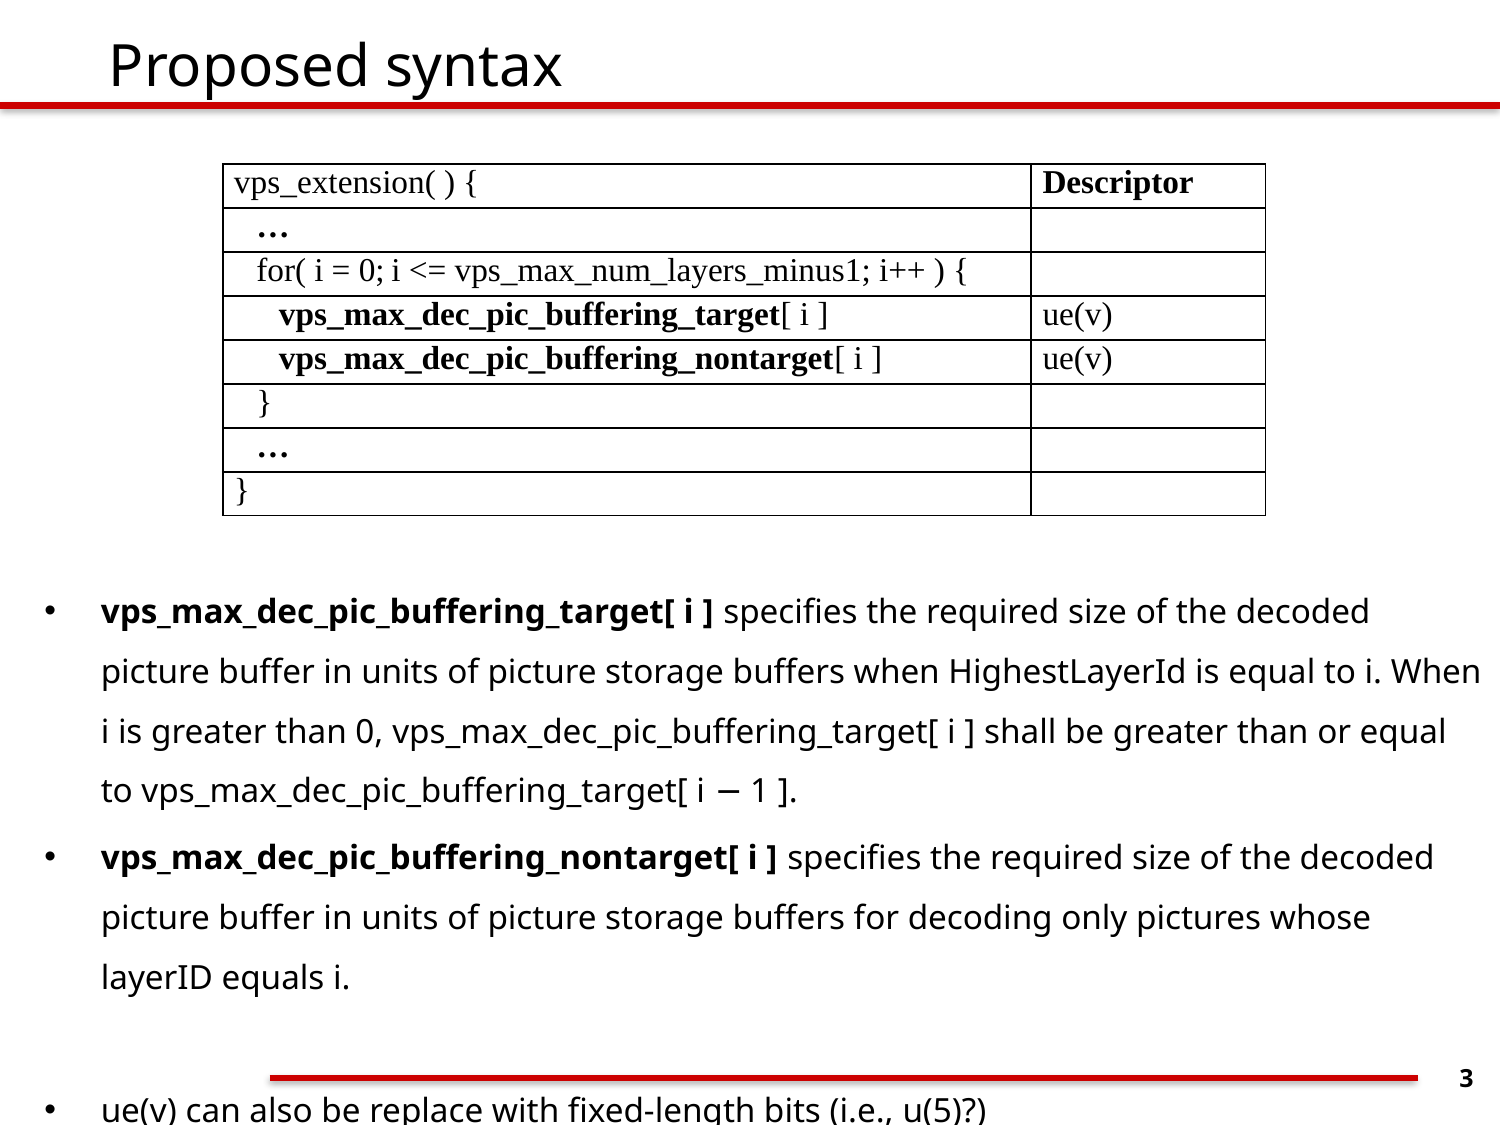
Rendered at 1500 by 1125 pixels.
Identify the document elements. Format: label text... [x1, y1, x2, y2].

table_cell ue(v) [1032, 341, 1265, 383]
list vps_max_dec_pic_buffering_target[ i ] specifies the required size of the decoded picture buffer in units of picture storage buffers when HighestLayerId is equal to i. When i is greater than 0, vps_max_dec_pic_buffering_target[ i ] shall be greater than or equal to vps_max_dec_pic_buffering_target[ i − 1 ]. vps_max_dec_pic_buffering_nontarget[ i ] specifies the required size of the decoded picture buffer in units of picture storage buffers for decoding only pictures whose layerID equals i. ue(v) can also be replace with fixed-length bits (i.e., u(5)?) [29, 562, 1500, 1059]
table_cell for( i = 0; i <= vps_max_num_layers_minus1; i++ ) { [224, 253, 1030, 295]
table_cell [1032, 473, 1265, 515]
slide_number 3 [1417, 1054, 1489, 1114]
table_cell vps_max_dec_pic_buffering_nontarget[ i ] [224, 341, 1030, 383]
table_cell [1032, 253, 1265, 295]
table_header vps_extension( ) { [224, 165, 1030, 207]
title Proposed syntax [93, 32, 1243, 94]
table_cell … [224, 209, 1030, 251]
table_cell [1032, 429, 1265, 471]
table_header Descriptor [1032, 165, 1265, 207]
table_cell } [224, 473, 1030, 515]
table_cell } [224, 385, 1030, 427]
table_cell [1032, 385, 1265, 427]
table_cell vps_max_dec_pic_buffering_target[ i ] [224, 297, 1030, 339]
table_cell ue(v) [1032, 297, 1265, 339]
table_cell … [224, 429, 1030, 471]
table_cell [1032, 209, 1265, 251]
